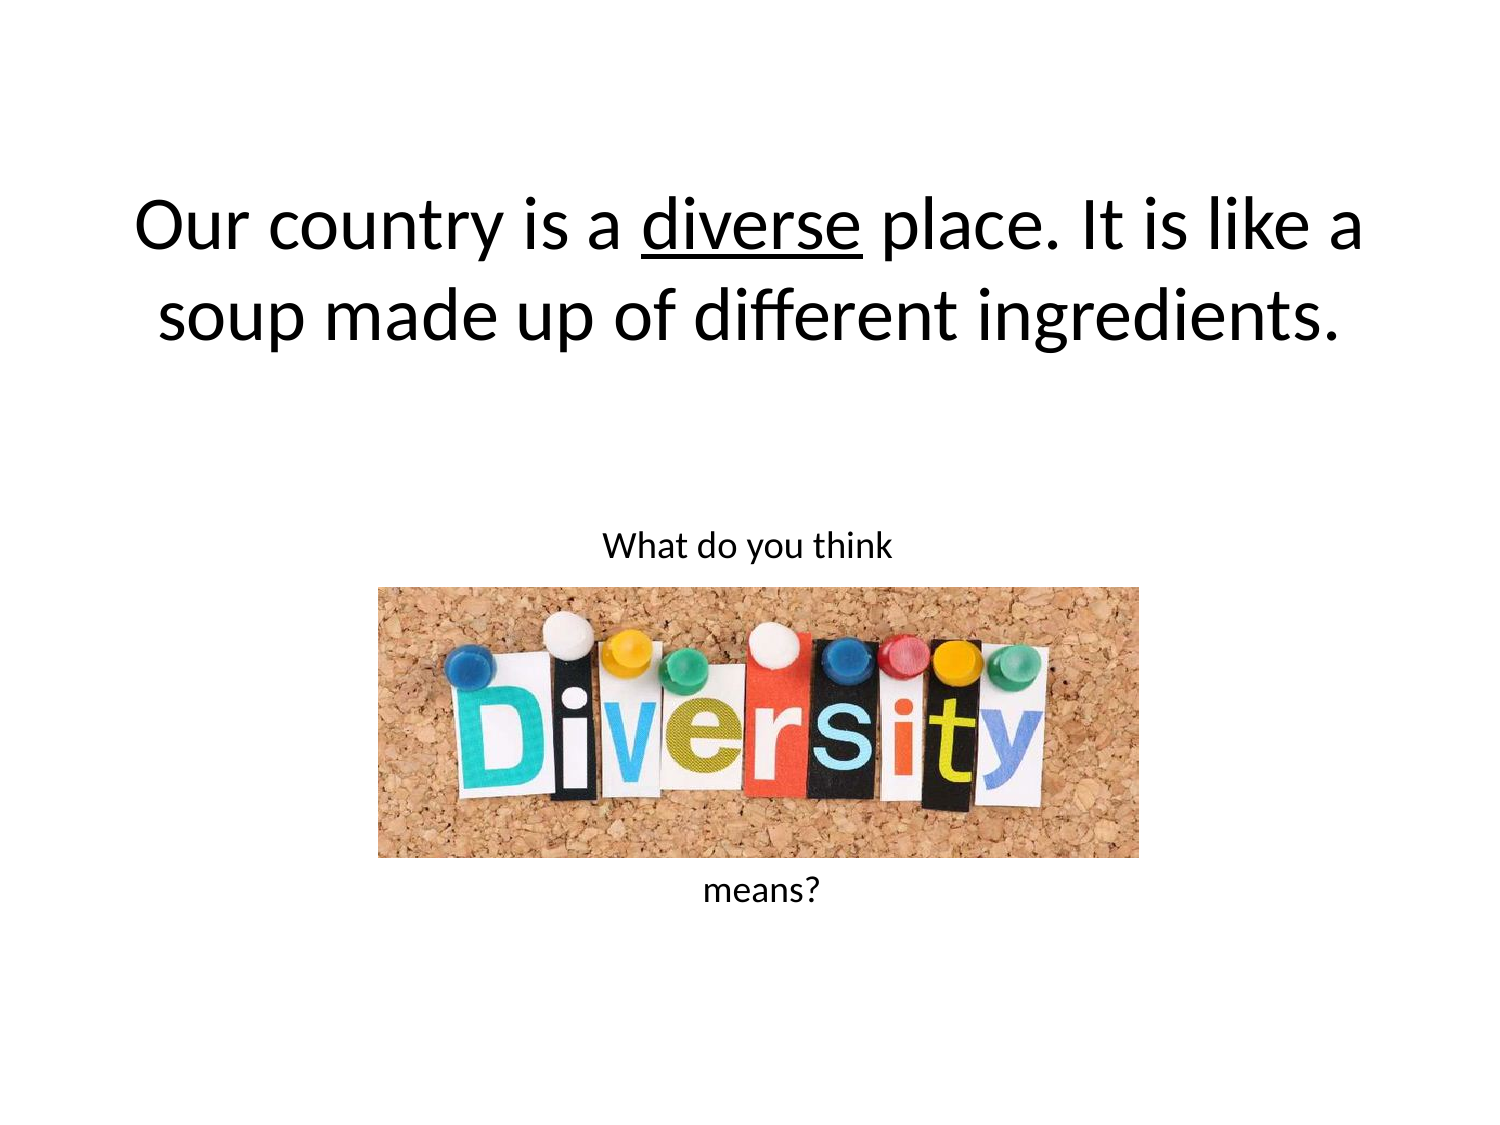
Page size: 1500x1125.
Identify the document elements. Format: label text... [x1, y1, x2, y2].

text_box means? [687, 866, 837, 917]
title Our country is a diverse place. It is like a soup made up of different ingredients. [112, 163, 1388, 366]
subtitle What do you think [222, 458, 1273, 574]
picture [378, 587, 1140, 858]
